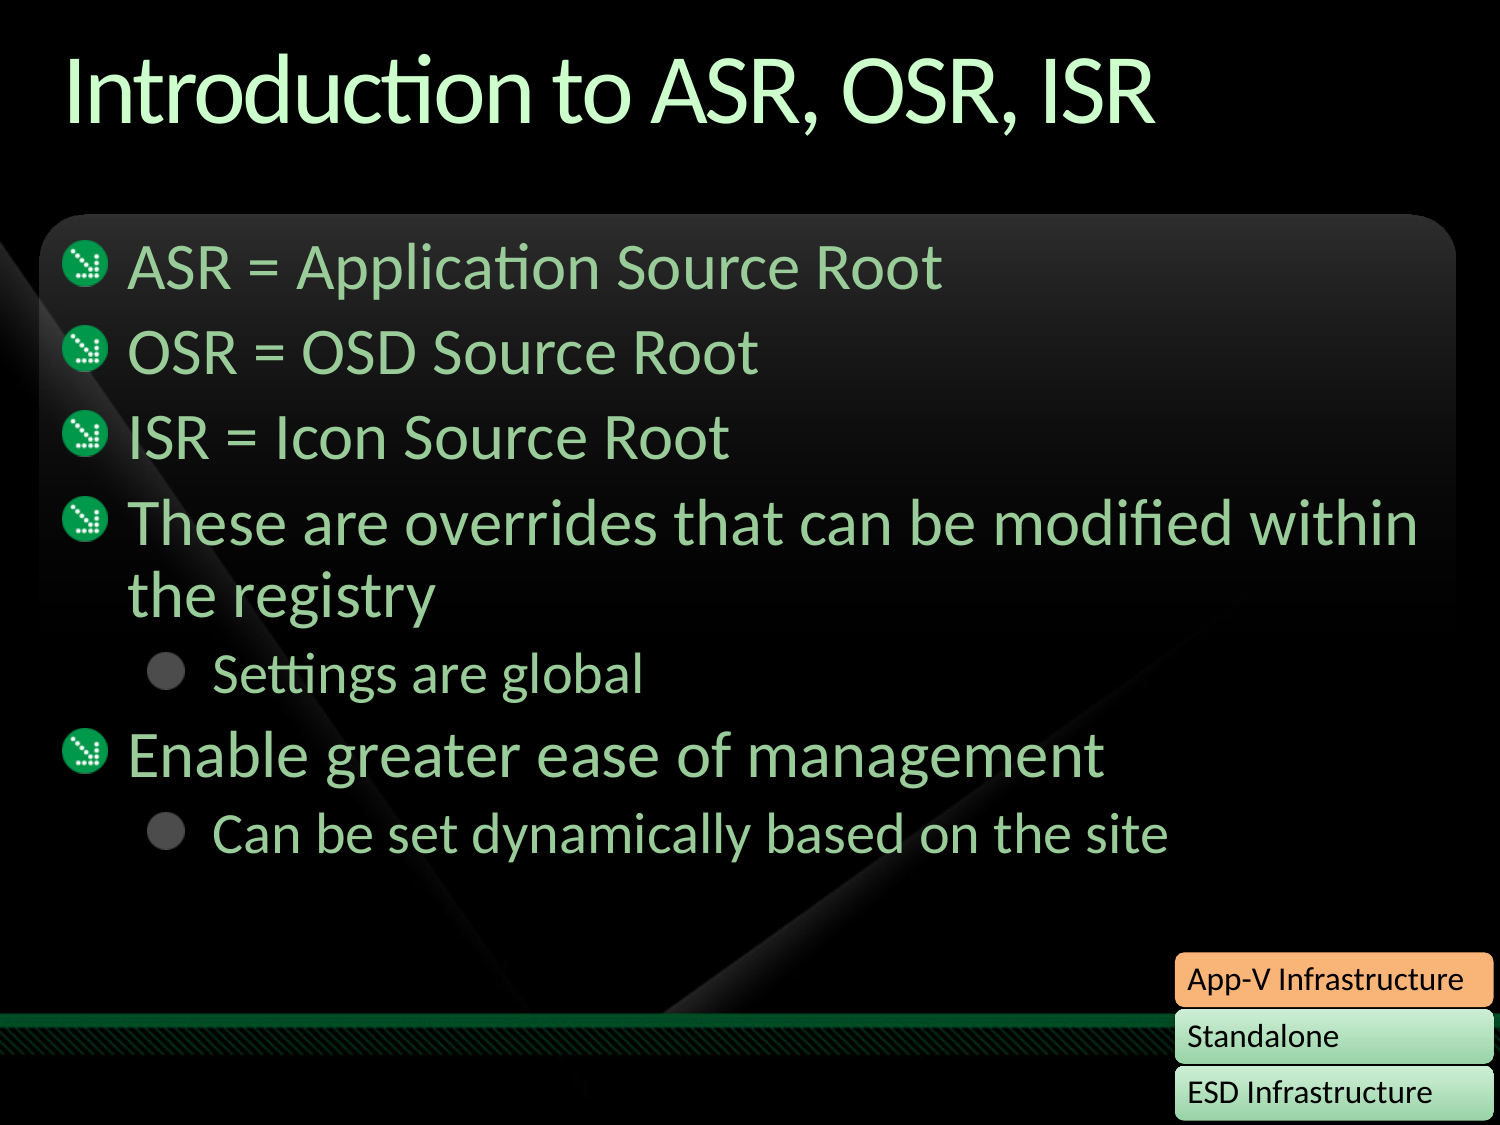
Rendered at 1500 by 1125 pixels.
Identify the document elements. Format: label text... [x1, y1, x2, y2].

list ASR = Application Source Root OSR = OSD Source Root ISR = Icon Source Root These are overrides that can be modified within the registry Settings are global Enable greater ease of management Can be set dynamically based on the site [62, 231, 1438, 980]
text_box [1174, 951, 1494, 1121]
picture [0, 0, 1500, 1125]
title Introduction to ASR, OSR, ISR [62, 37, 1438, 147]
text_box [39, 214, 1456, 699]
